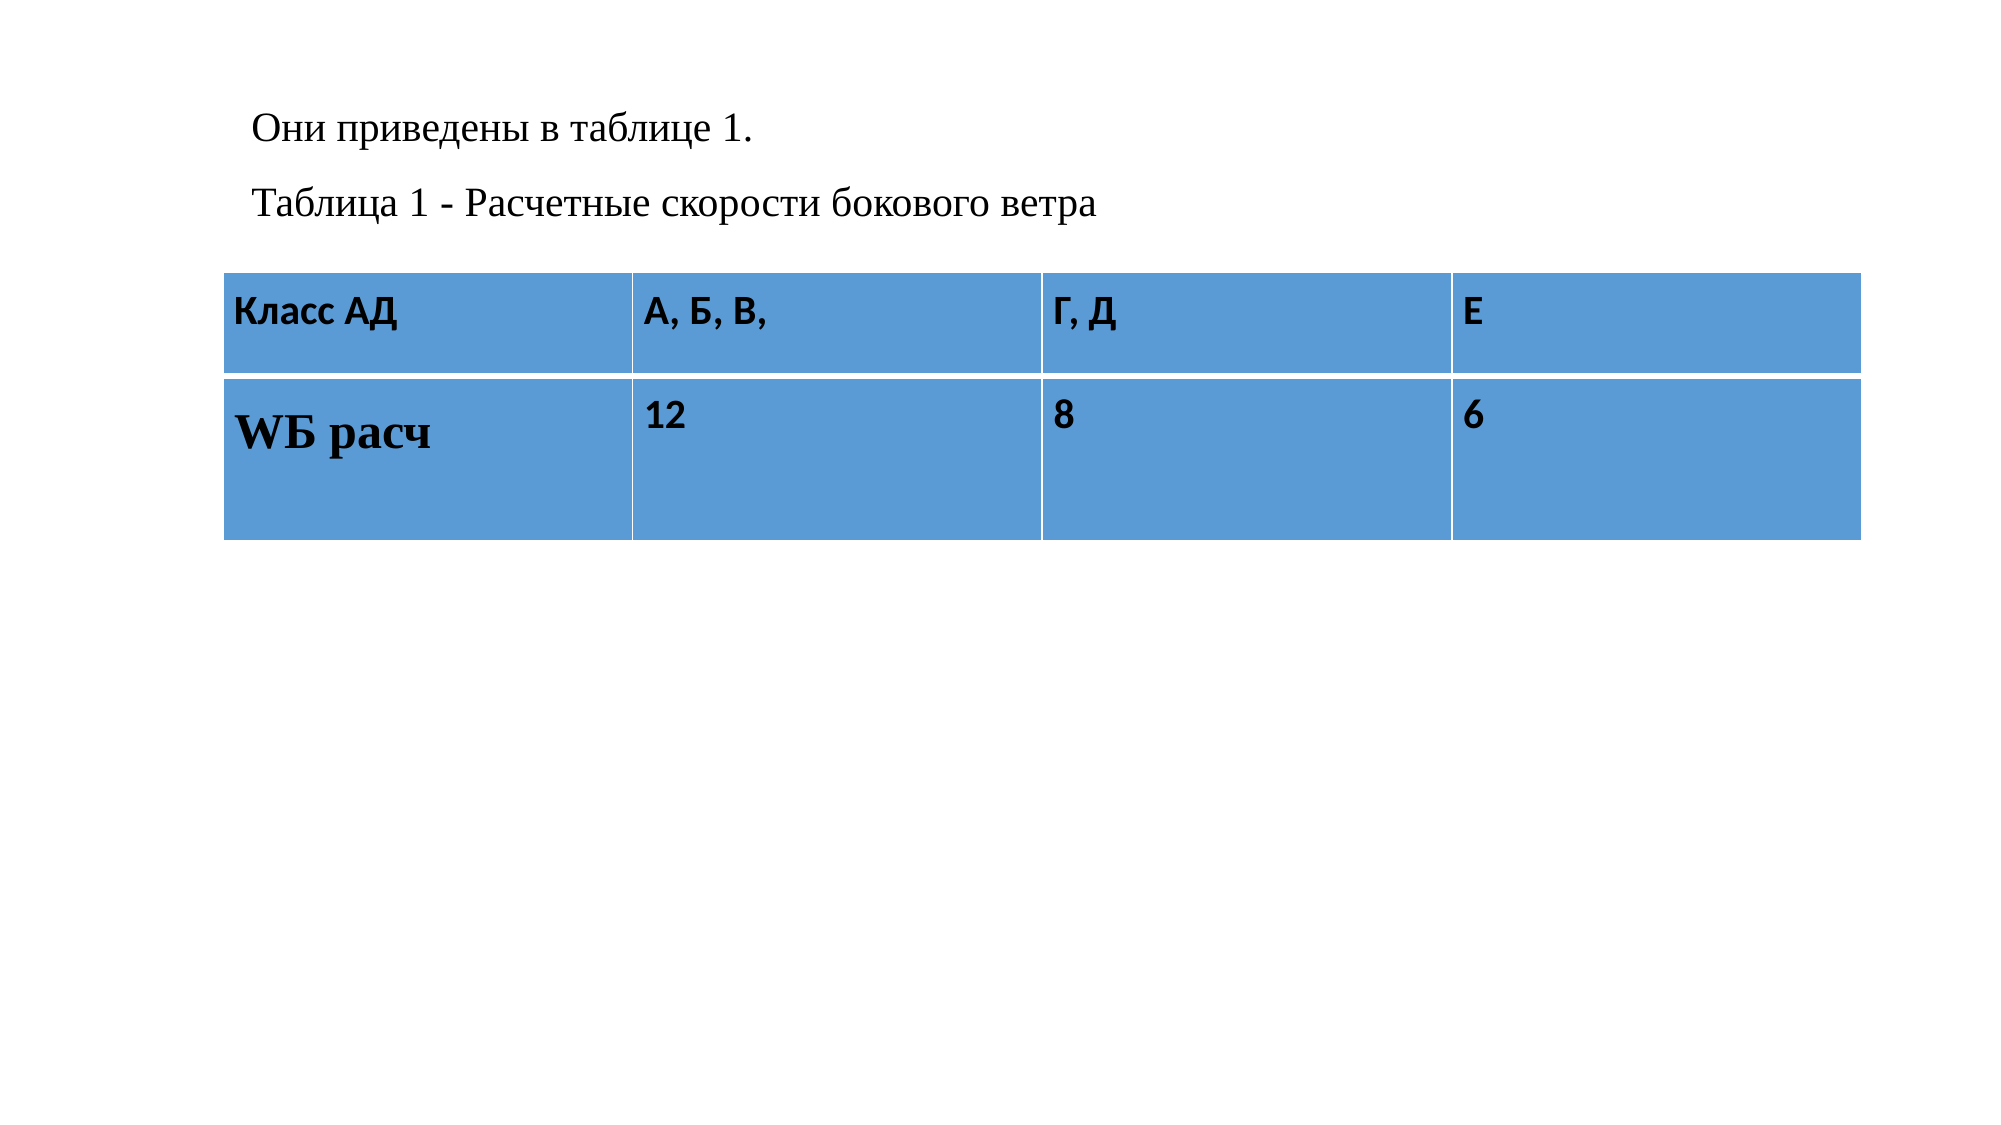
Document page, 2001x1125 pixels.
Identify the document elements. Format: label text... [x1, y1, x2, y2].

text_box Они приведены в таблице 1. Таблица 1 - Расчетные скорости бокового ветра [162, 67, 1915, 1125]
table_cell 12 [633, 379, 1041, 540]
table_cell WБ расч [224, 379, 632, 540]
table_header Г, Д [1043, 273, 1451, 373]
table_header Класс АД [224, 273, 632, 373]
table_cell 6 [1453, 379, 1861, 540]
table_cell 8 [1043, 379, 1451, 540]
table_header Е [1453, 273, 1861, 373]
table_header А, Б, В, [633, 273, 1041, 373]
